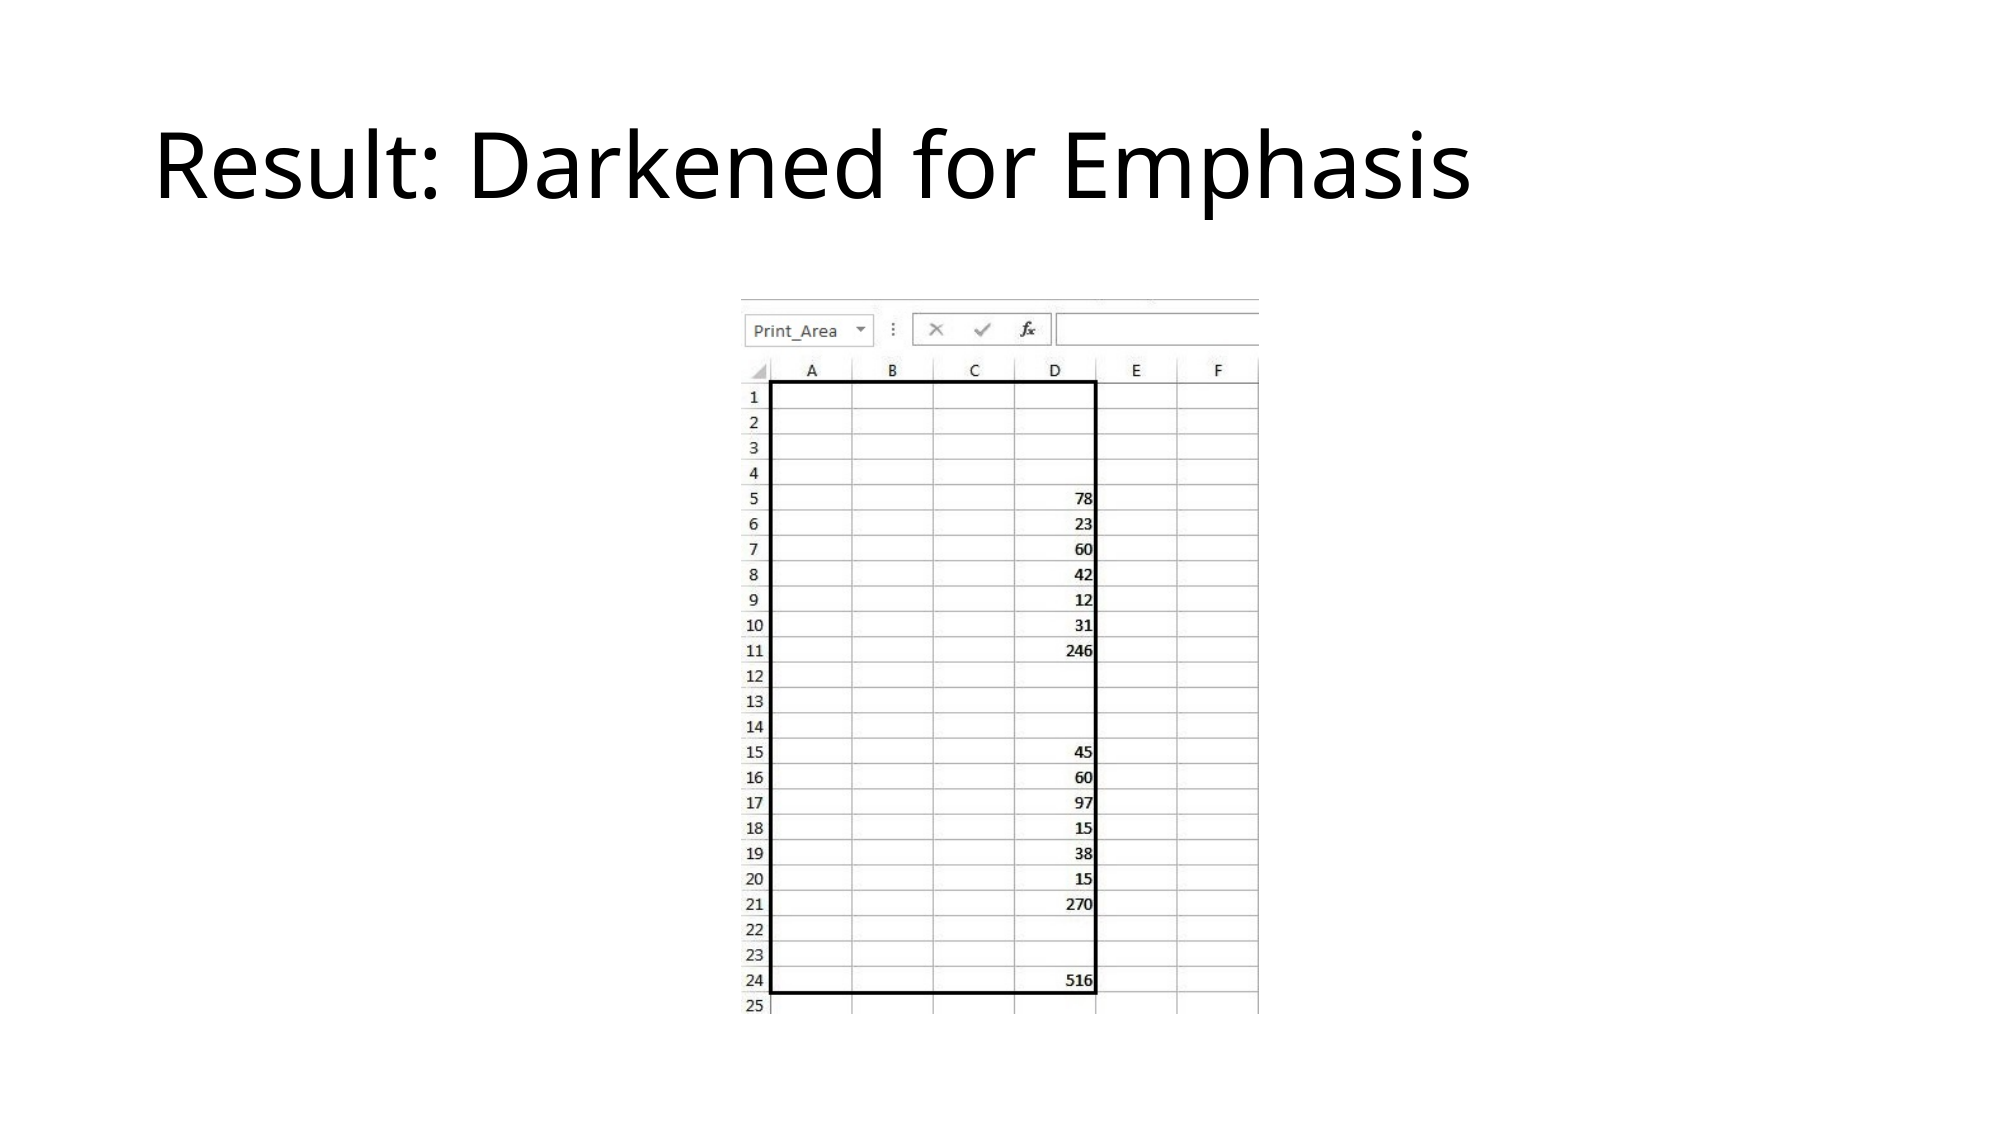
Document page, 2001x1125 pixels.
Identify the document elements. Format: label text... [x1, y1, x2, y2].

title Result: Darkened for Emphasis [137, 59, 1863, 278]
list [741, 299, 1259, 1014]
